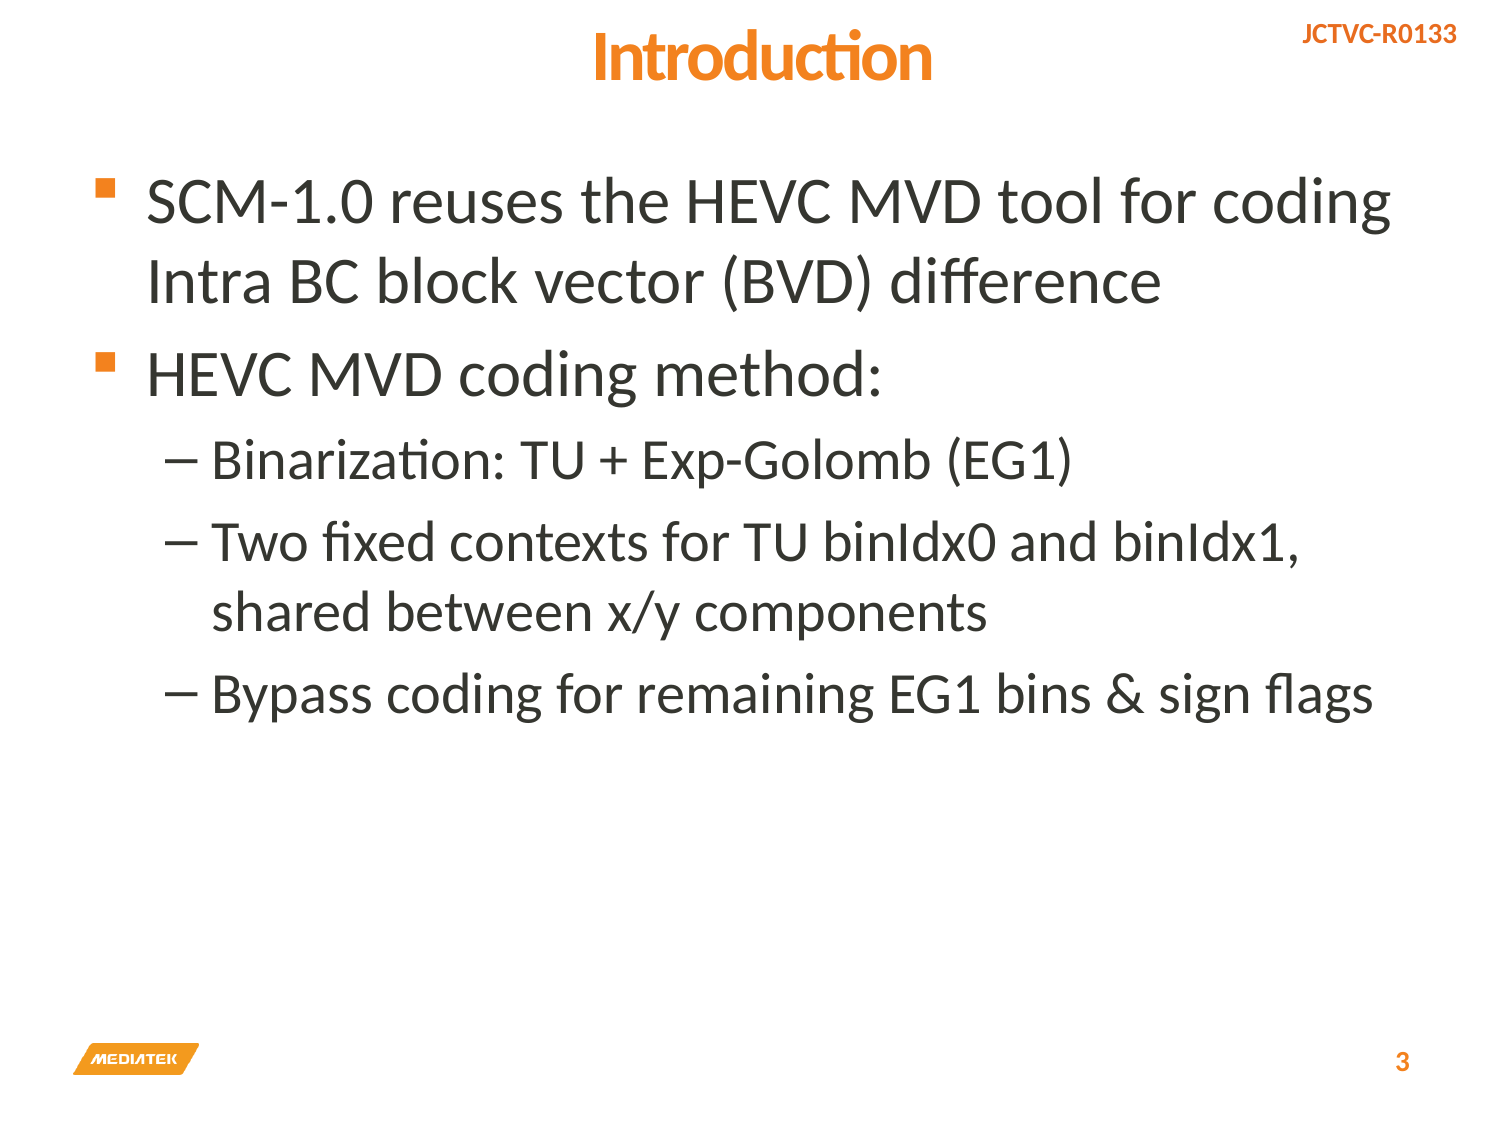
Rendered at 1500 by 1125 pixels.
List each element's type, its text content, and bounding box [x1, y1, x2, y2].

slide_number 3 [1251, 1029, 1425, 1090]
picture [73, 1043, 199, 1075]
list SCM-1.0 reuses the HEVC MVD tool for coding Intra BC block vector (BVD) difference HEVC MVD coding method: Binarization: TU + Exp-Golomb (EG1) Two fixed contexts for TU binIdx0 and binIdx1, shared between x/y components Bypass coding for remaining EG1 bins & sign flags [75, 149, 1425, 953]
title Introduction [88, 17, 1439, 102]
